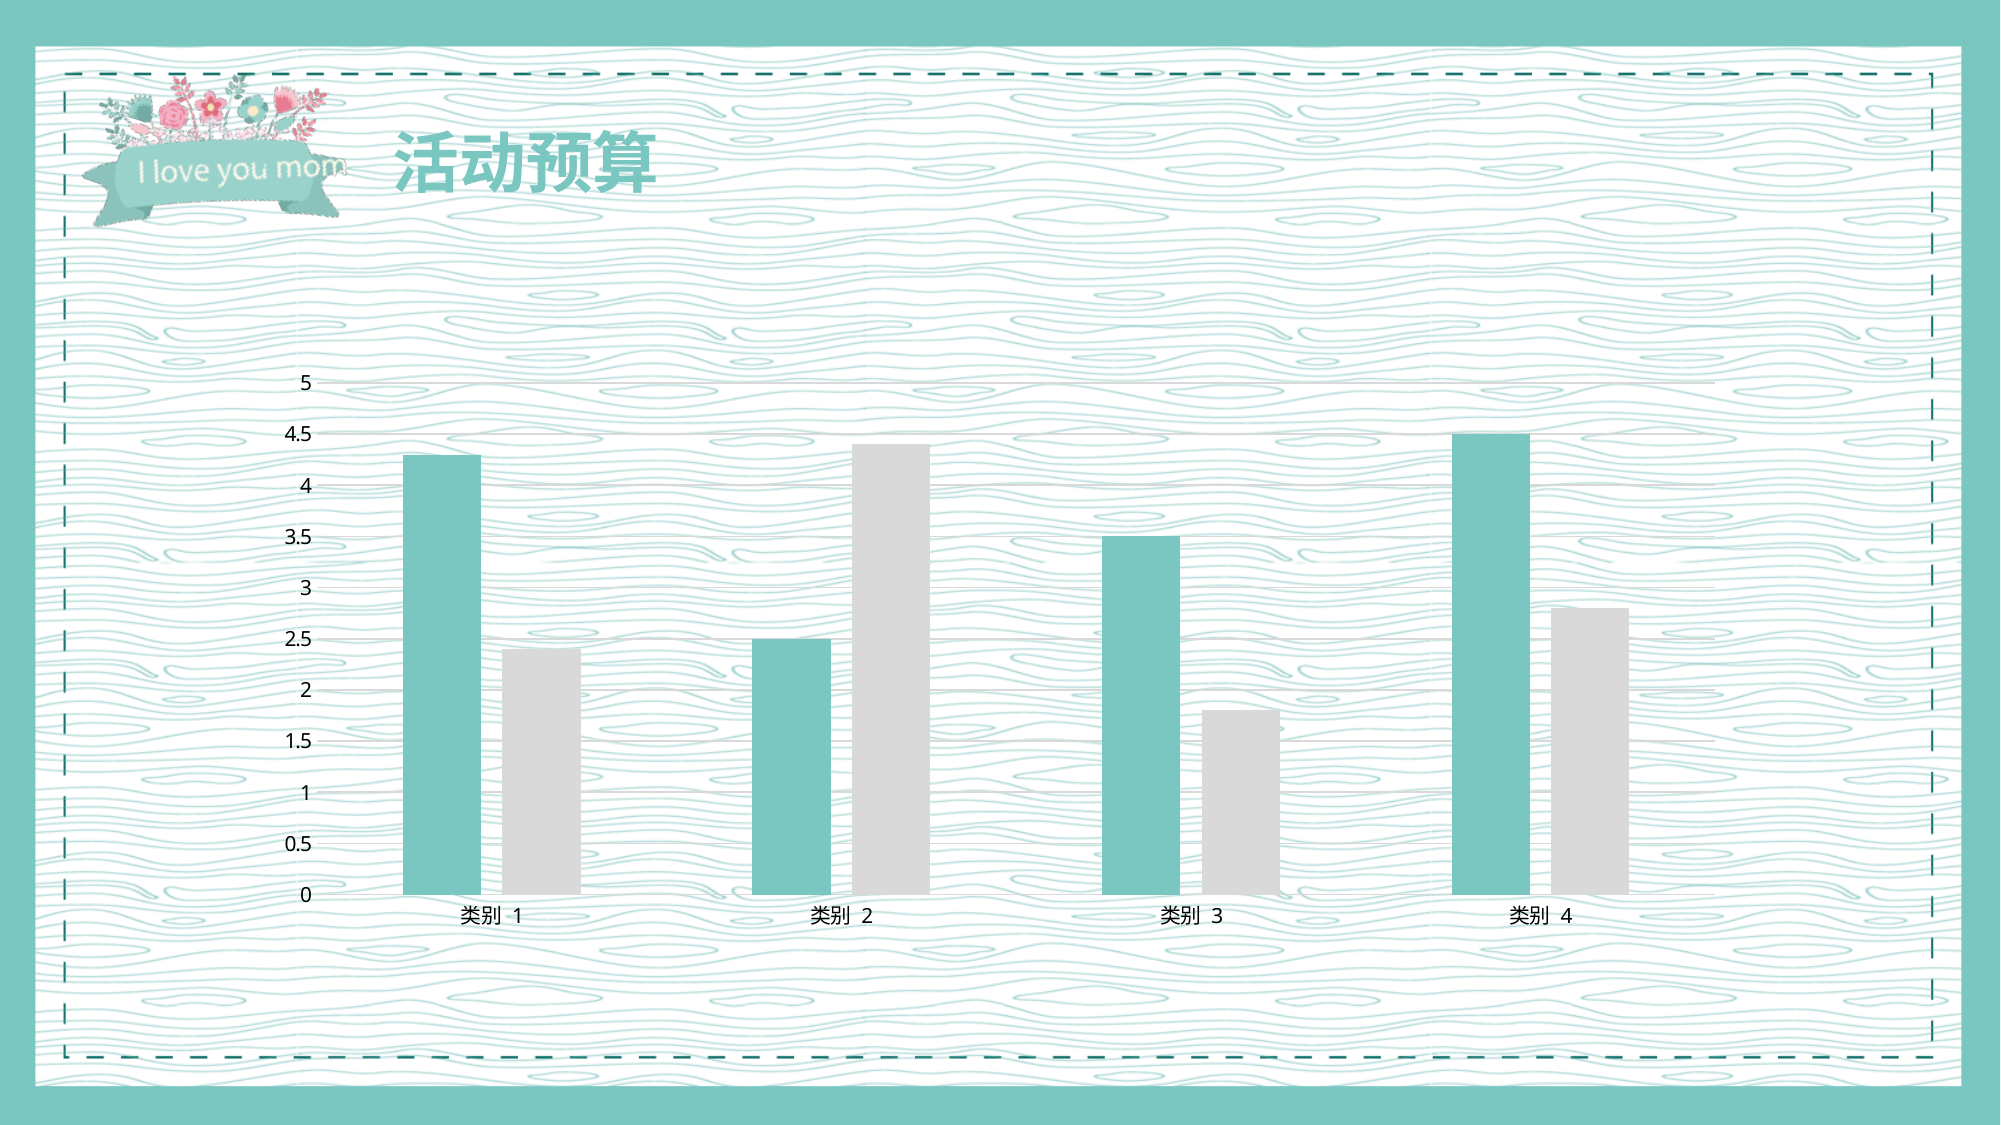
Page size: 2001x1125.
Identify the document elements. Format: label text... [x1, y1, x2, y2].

text_box 活动预算 [377, 113, 1078, 209]
picture [0, 0, 2001, 1125]
chart [254, 357, 1746, 942]
